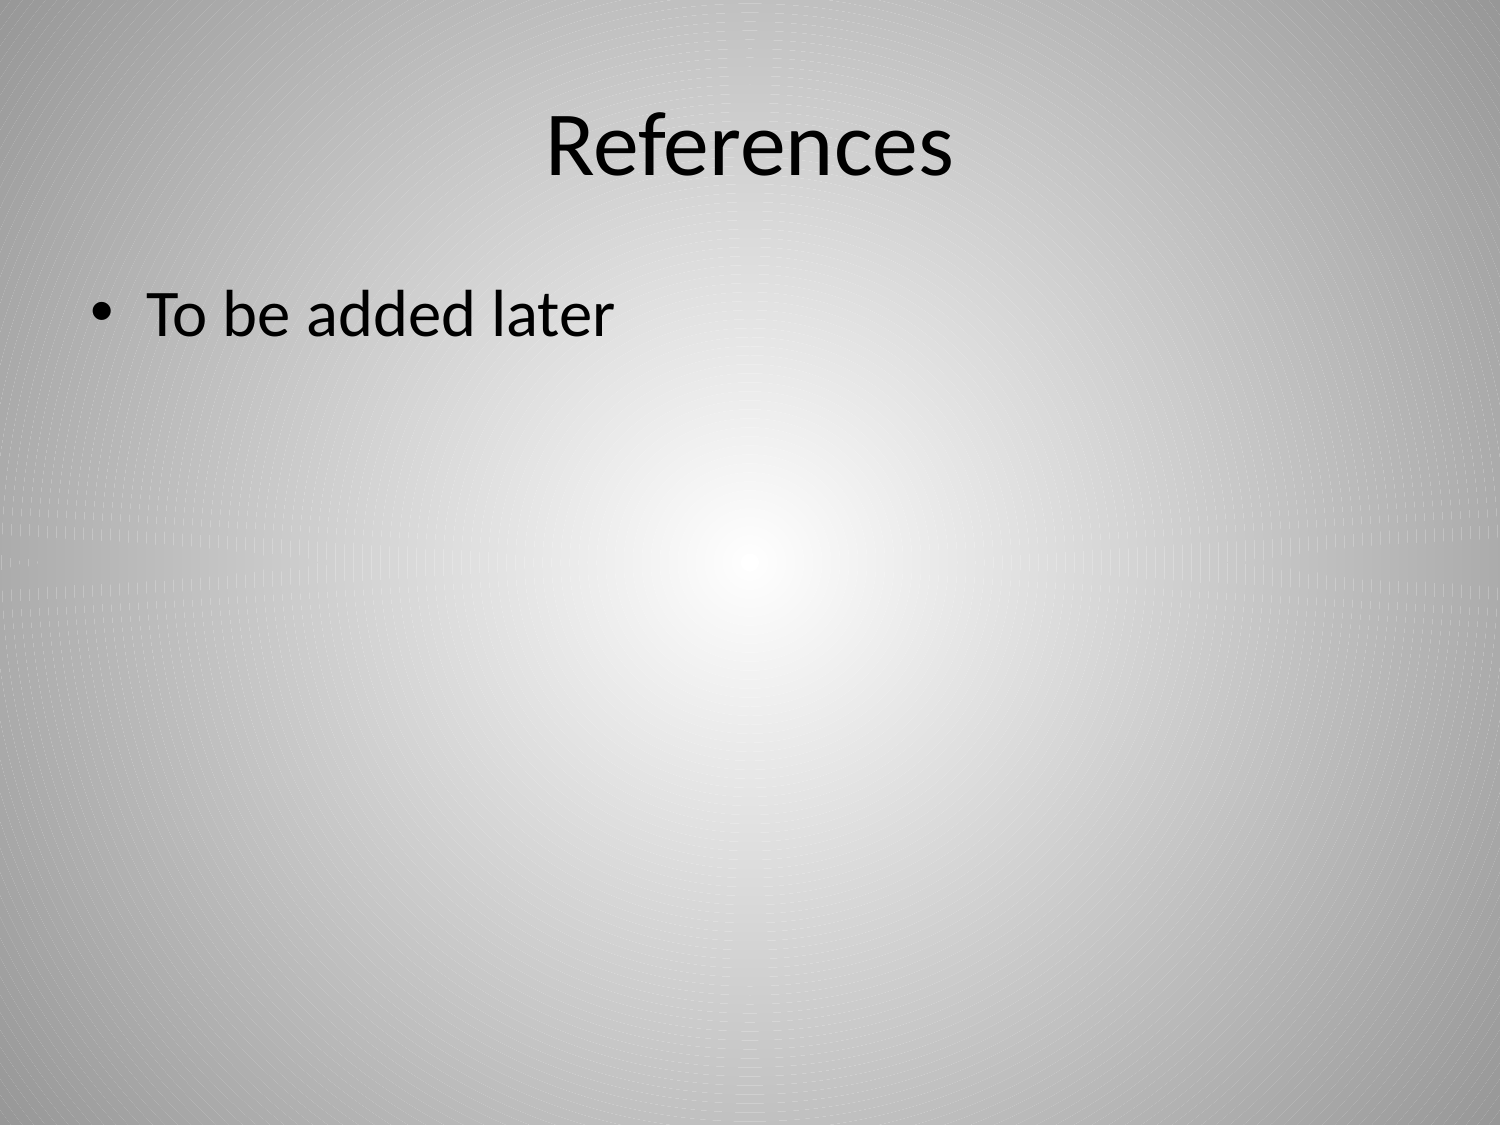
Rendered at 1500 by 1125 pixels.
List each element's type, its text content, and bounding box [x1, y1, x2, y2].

list To be added later [75, 262, 1425, 1005]
title References [75, 45, 1425, 233]
